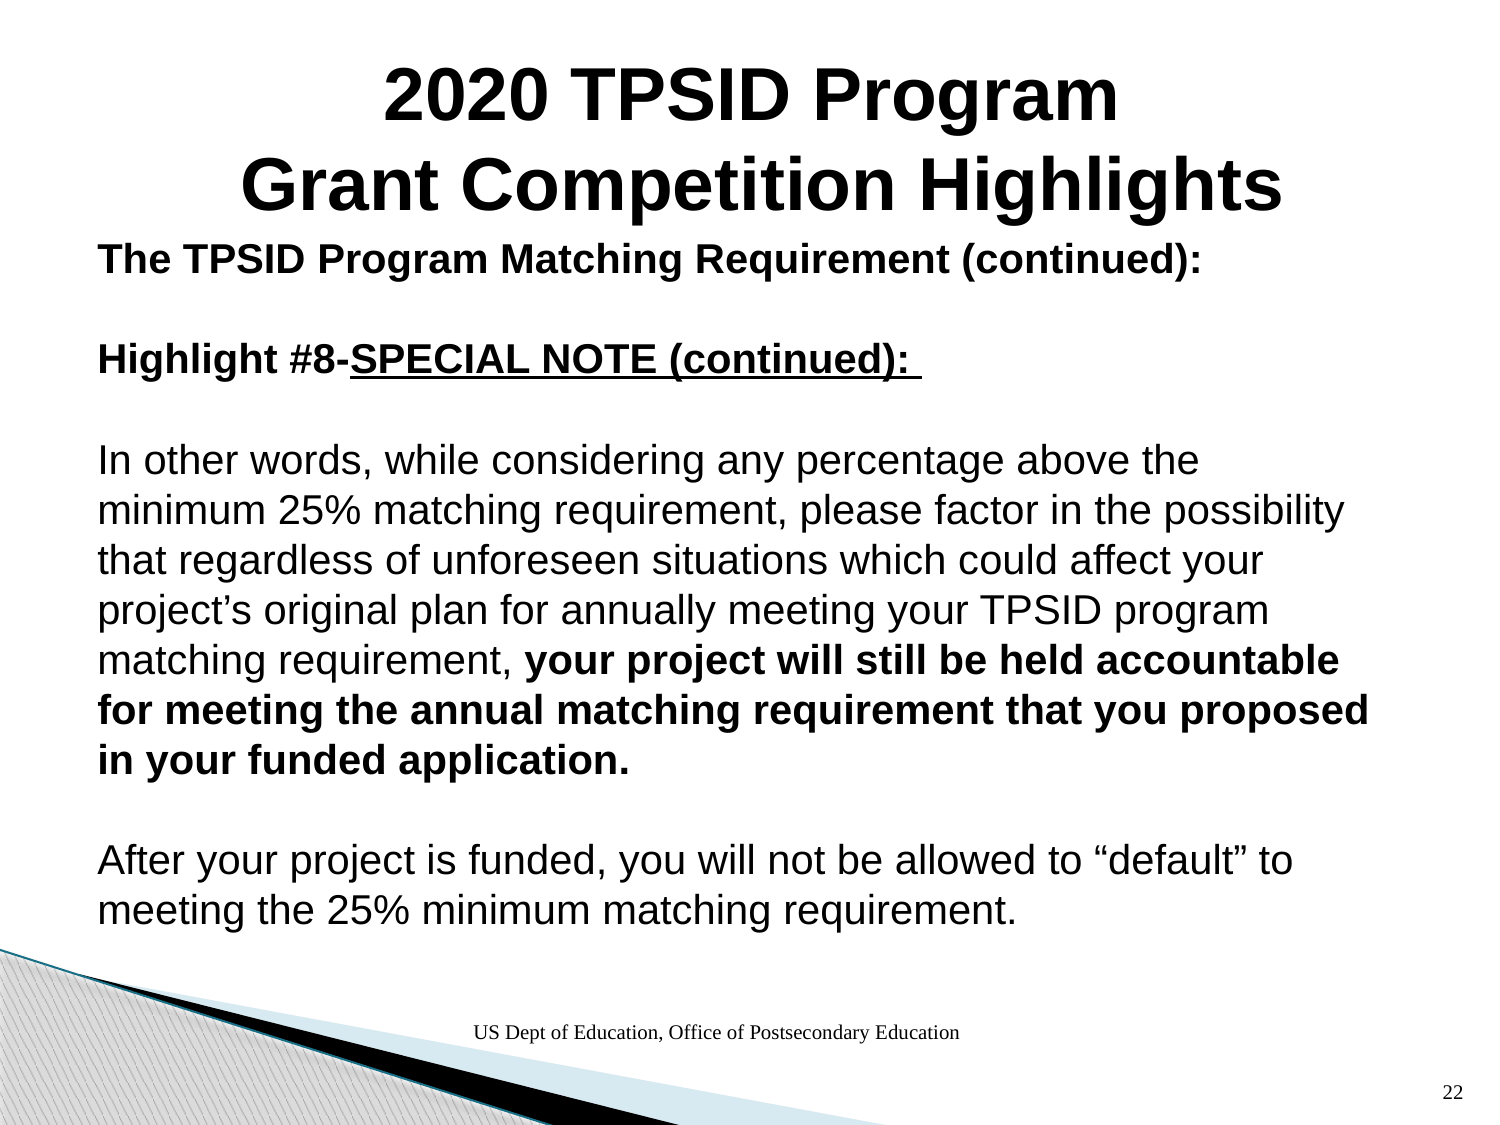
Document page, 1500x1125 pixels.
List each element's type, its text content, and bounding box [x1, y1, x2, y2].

slide_number 22 [1418, 1051, 1479, 1112]
text_box The TPSID Program Matching Requirement (continued): Highlight #8-SPECIAL NOTE (continued): In other words, while considering any percentage above the minimum 25% matching requirement, please factor in the possibility that regardless of unforeseen situations which could affect your project’s original plan for annually meeting your TPSID program matching requirement, your project will still be held accountable for meeting the annual matching requirement that you proposed in your funded application. After your project is funded, you will not be allowed to “default” to meeting the 25% minimum matching requirement. [82, 224, 1388, 1125]
title 2020 TPSID Program Grant Competition Highlights [87, 37, 1438, 241]
